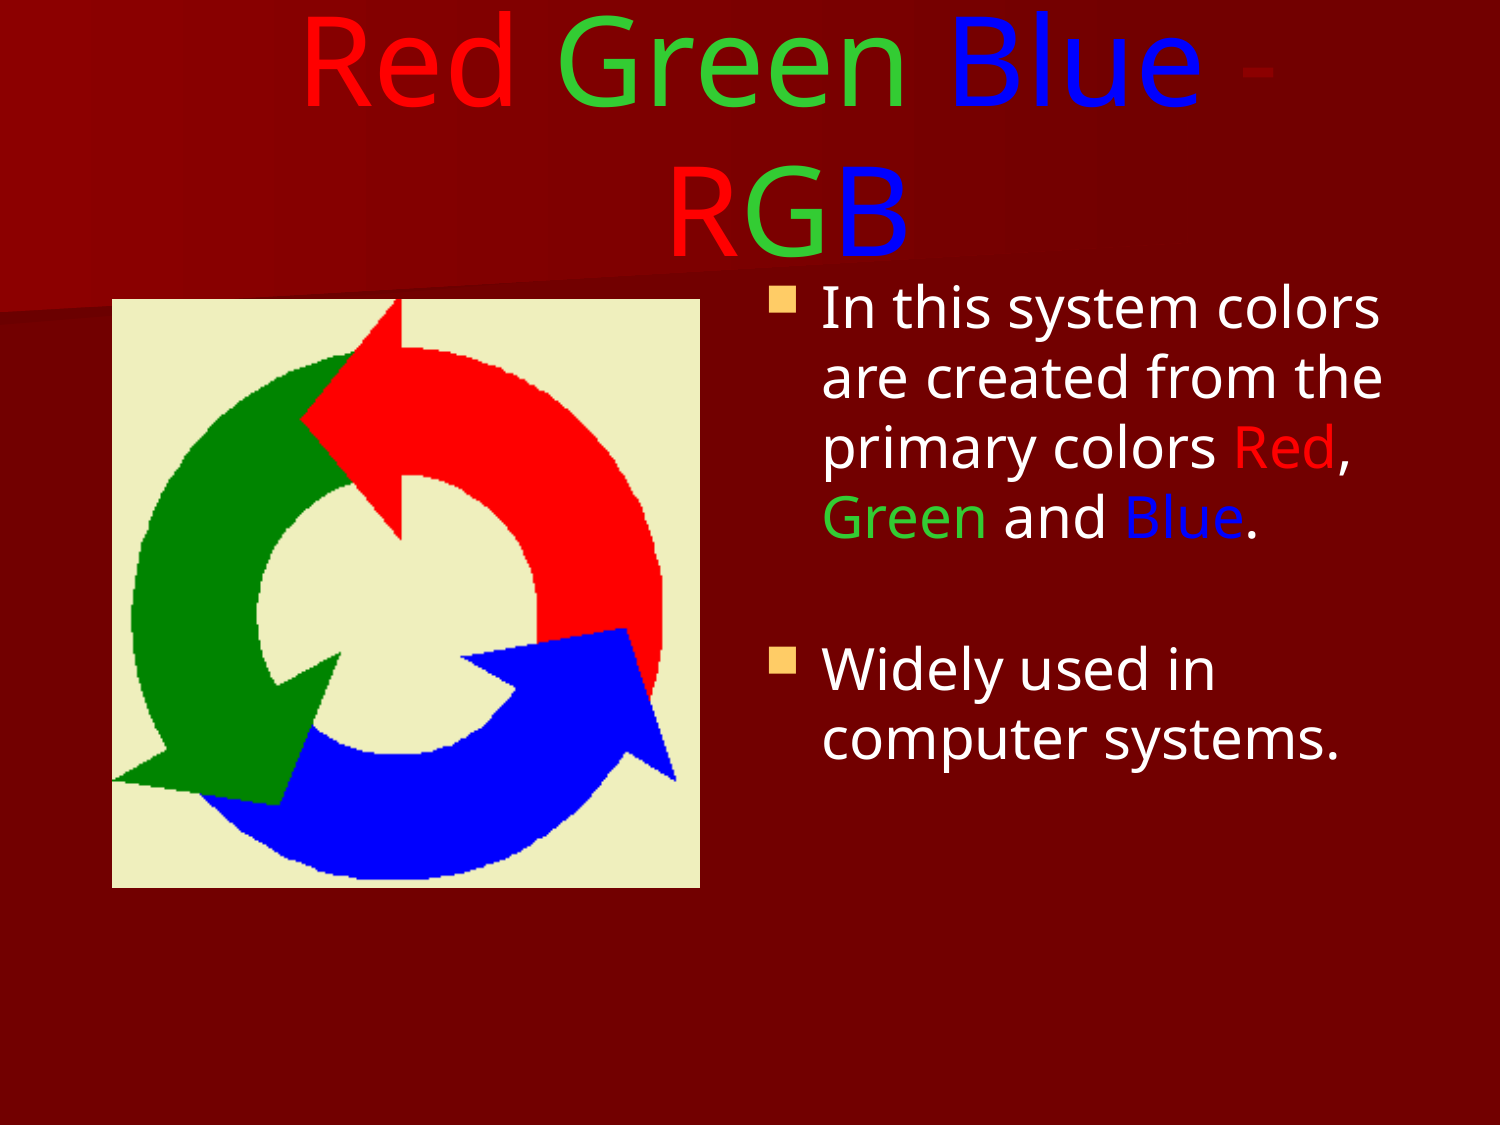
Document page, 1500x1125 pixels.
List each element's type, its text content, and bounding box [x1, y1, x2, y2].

list In this system colors are created from the primary colors Red, Green and Blue. Widely used in computer systems. [749, 262, 1426, 863]
title Red Green Blue - RGB [149, 37, 1426, 226]
picture [112, 299, 701, 888]
